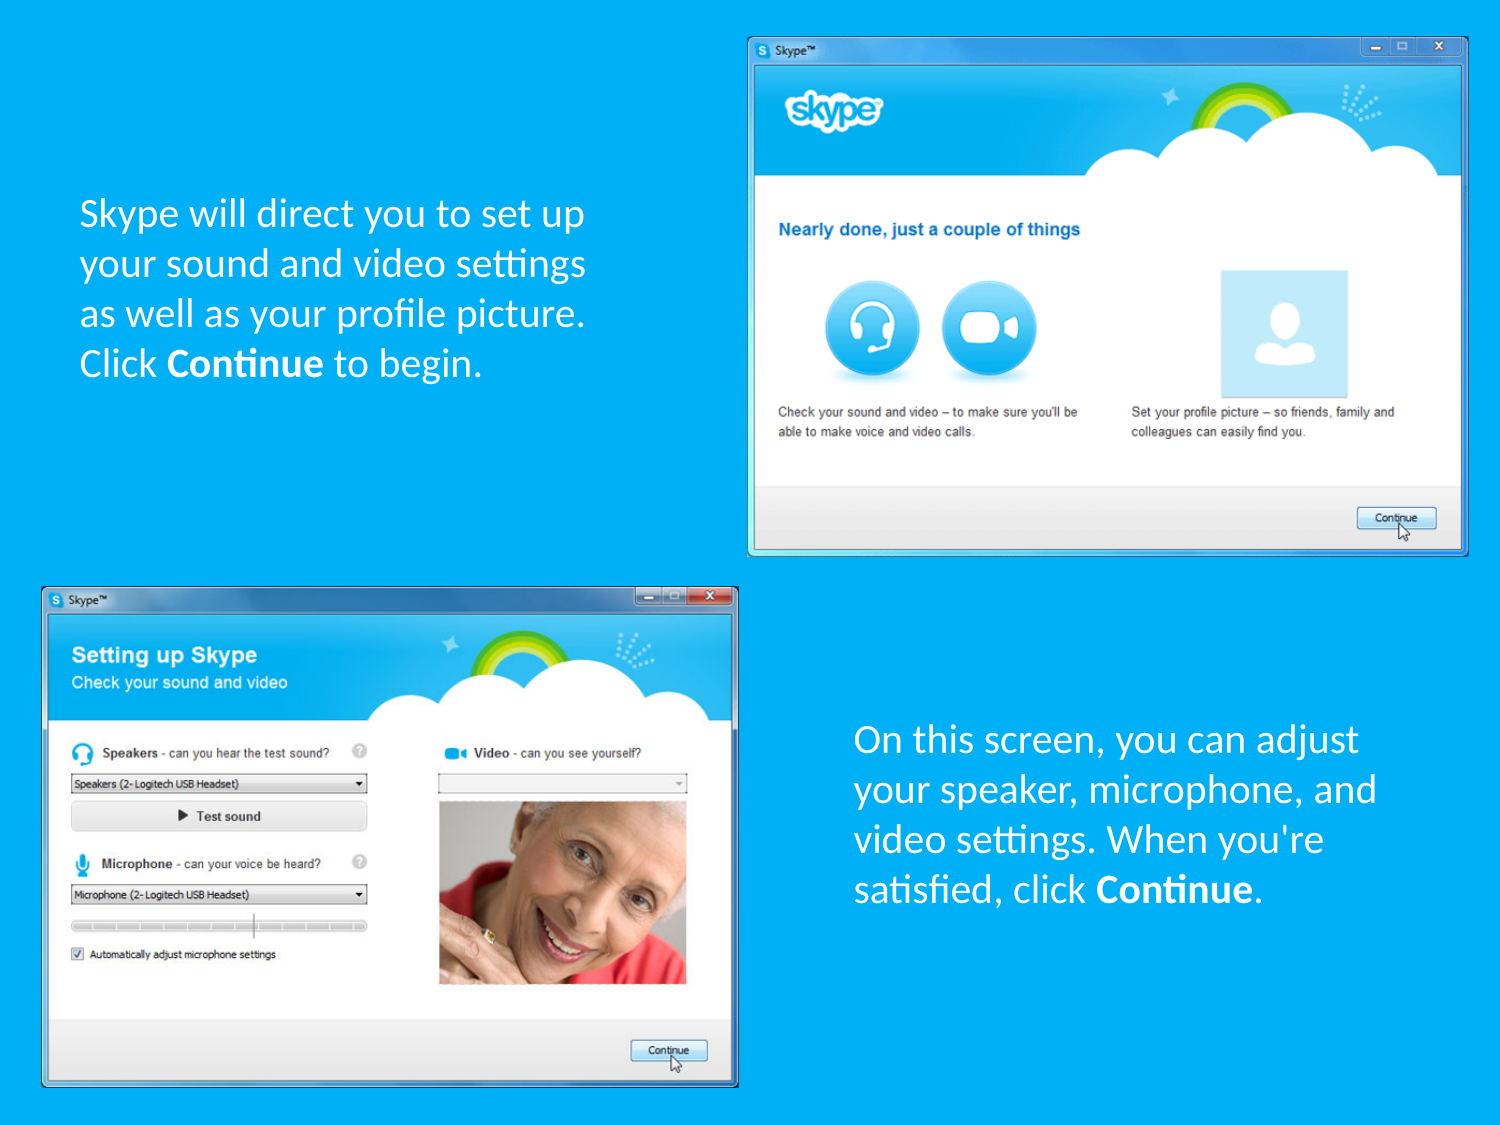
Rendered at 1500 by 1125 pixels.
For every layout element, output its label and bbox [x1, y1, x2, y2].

picture [1077, 734, 1082, 752]
picture [874, 784, 892, 803]
picture [396, 249, 400, 276]
picture [531, 258, 535, 276]
picture [980, 783, 997, 803]
picture [555, 208, 559, 226]
picture [855, 784, 871, 809]
picture [1238, 833, 1256, 853]
picture [145, 257, 155, 276]
picture [874, 883, 887, 902]
picture [1321, 734, 1326, 752]
picture [261, 357, 278, 376]
picture [1347, 727, 1358, 753]
picture [226, 307, 238, 327]
picture [82, 318, 90, 327]
picture [407, 208, 417, 227]
picture [426, 258, 444, 277]
picture [304, 308, 308, 326]
picture [419, 208, 423, 226]
picture [460, 358, 469, 376]
picture [1190, 883, 1207, 902]
picture [1275, 783, 1291, 803]
picture [1190, 834, 1195, 852]
picture [1311, 734, 1320, 753]
picture [1207, 744, 1215, 753]
picture [483, 207, 495, 227]
picture [208, 307, 221, 326]
picture [1210, 775, 1215, 802]
picture [1159, 734, 1168, 753]
picture [1098, 783, 1107, 802]
picture [1212, 883, 1229, 903]
picture [474, 257, 490, 277]
picture [324, 249, 340, 277]
picture [891, 878, 909, 903]
picture [134, 258, 138, 276]
picture [489, 307, 502, 327]
picture [270, 307, 288, 327]
picture [458, 257, 470, 277]
picture [1234, 883, 1251, 903]
picture [184, 257, 202, 277]
picture [884, 825, 900, 853]
picture [1254, 784, 1258, 802]
picture [349, 358, 367, 377]
picture [1169, 734, 1174, 752]
picture [1070, 875, 1084, 902]
picture [1293, 834, 1297, 852]
picture [1168, 833, 1184, 853]
picture [251, 308, 267, 333]
picture [572, 257, 584, 277]
picture [119, 208, 135, 233]
picture [1298, 734, 1304, 759]
picture [1152, 784, 1156, 802]
picture [984, 875, 989, 902]
picture [522, 308, 531, 327]
picture [1073, 833, 1084, 853]
picture [42, 587, 738, 1087]
picture [1273, 834, 1277, 852]
picture [1234, 734, 1243, 752]
picture [263, 249, 267, 276]
picture [459, 307, 475, 333]
picture [942, 783, 954, 803]
picture [1022, 775, 1035, 802]
picture [325, 207, 338, 227]
picture [974, 834, 991, 853]
picture [1053, 852, 1064, 860]
picture [855, 834, 870, 852]
picture [258, 207, 269, 227]
picture [1003, 783, 1016, 802]
picture [897, 784, 906, 803]
picture [374, 308, 392, 327]
picture [428, 307, 444, 327]
picture [424, 357, 439, 369]
picture [1060, 783, 1070, 802]
picture [1209, 733, 1221, 752]
picture [1260, 783, 1270, 802]
picture [914, 727, 925, 753]
picture [538, 258, 547, 276]
picture [915, 883, 926, 903]
picture [494, 251, 524, 277]
picture [127, 308, 153, 326]
picture [961, 733, 972, 753]
picture [141, 349, 155, 376]
picture [1117, 734, 1132, 759]
picture [856, 727, 879, 753]
picture [973, 883, 984, 903]
picture [1039, 783, 1055, 803]
picture [544, 208, 554, 227]
picture [339, 308, 344, 333]
picture [1318, 783, 1330, 802]
picture [282, 268, 290, 277]
picture [315, 307, 325, 326]
picture [84, 307, 96, 326]
picture [1133, 783, 1146, 803]
picture [437, 201, 448, 227]
picture [994, 827, 1025, 853]
picture [959, 784, 964, 809]
picture [1032, 834, 1037, 852]
picture [1316, 794, 1324, 803]
picture [930, 875, 947, 902]
picture [345, 307, 356, 327]
picture [1001, 794, 1010, 803]
picture [1219, 834, 1235, 859]
picture [168, 257, 180, 277]
picture [1343, 783, 1352, 802]
picture [1188, 783, 1204, 809]
picture [1083, 734, 1092, 752]
picture [405, 257, 422, 277]
picture [423, 370, 439, 384]
picture [499, 208, 516, 227]
picture [566, 208, 571, 233]
picture [81, 258, 97, 283]
picture [250, 257, 261, 277]
picture [206, 318, 215, 327]
picture [1053, 833, 1068, 845]
picture [140, 208, 144, 233]
picture [907, 784, 912, 802]
picture [293, 308, 303, 327]
picture [82, 351, 99, 377]
picture [284, 257, 296, 276]
picture [1120, 883, 1139, 903]
picture [1231, 783, 1249, 803]
picture [1261, 834, 1271, 853]
picture [553, 257, 568, 269]
picture [361, 307, 371, 326]
picture [309, 257, 318, 276]
picture [1165, 783, 1183, 803]
picture [1332, 733, 1344, 753]
picture [283, 357, 300, 377]
picture [102, 307, 114, 327]
picture [161, 207, 177, 227]
picture [366, 208, 381, 233]
picture [123, 258, 133, 277]
picture [1038, 834, 1047, 852]
picture [1278, 733, 1289, 753]
picture [1189, 733, 1202, 753]
picture [936, 733, 945, 752]
picture [1054, 846, 1068, 858]
picture [157, 307, 173, 327]
picture [1015, 883, 1028, 903]
picture [342, 201, 353, 227]
picture [214, 357, 231, 376]
picture [304, 208, 321, 227]
picture [384, 207, 402, 227]
picture [145, 207, 156, 227]
picture [927, 833, 944, 853]
picture [395, 299, 412, 326]
picture [291, 207, 301, 226]
picture [82, 201, 96, 227]
picture [1055, 733, 1071, 753]
picture [335, 351, 346, 377]
picture [1216, 783, 1226, 802]
picture [1092, 784, 1096, 802]
picture [1358, 775, 1374, 803]
picture [382, 349, 386, 376]
picture [1034, 733, 1050, 753]
picture [451, 207, 469, 227]
picture [1108, 827, 1142, 852]
picture [748, 37, 1468, 556]
picture [1002, 733, 1015, 753]
picture [1258, 744, 1267, 753]
picture [891, 734, 900, 752]
picture [906, 833, 922, 853]
picture [544, 308, 548, 326]
picture [552, 270, 568, 284]
picture [403, 357, 419, 377]
picture [355, 258, 370, 276]
picture [1228, 734, 1233, 752]
picture [1052, 884, 1065, 903]
picture [872, 894, 881, 903]
picture [305, 357, 322, 377]
picture [123, 358, 136, 377]
picture [1136, 733, 1153, 753]
picture [271, 199, 275, 226]
picture [958, 833, 970, 853]
picture [191, 357, 209, 377]
picture [100, 257, 118, 277]
picture [519, 201, 530, 227]
picture [1144, 883, 1161, 902]
picture [1109, 784, 1118, 802]
picture [387, 357, 398, 377]
picture [1260, 733, 1273, 752]
picture [1196, 834, 1205, 852]
picture [1164, 877, 1184, 903]
picture [236, 258, 245, 276]
picture [572, 207, 583, 227]
picture [965, 783, 976, 803]
picture [1098, 876, 1116, 903]
picture [884, 734, 888, 752]
picture [557, 307, 573, 327]
picture [191, 208, 217, 226]
picture [207, 258, 217, 277]
picture [235, 351, 255, 377]
picture [1290, 725, 1294, 752]
picture [218, 258, 222, 276]
picture [856, 883, 868, 903]
picture [102, 199, 115, 226]
picture [506, 301, 517, 327]
picture [986, 733, 998, 753]
picture [919, 783, 929, 802]
picture [229, 258, 233, 276]
picture [1021, 734, 1025, 752]
picture [532, 308, 537, 326]
picture [383, 257, 394, 277]
picture [454, 358, 459, 376]
picture [1153, 833, 1162, 852]
picture [1306, 833, 1322, 853]
picture [169, 350, 187, 377]
picture [953, 883, 969, 903]
